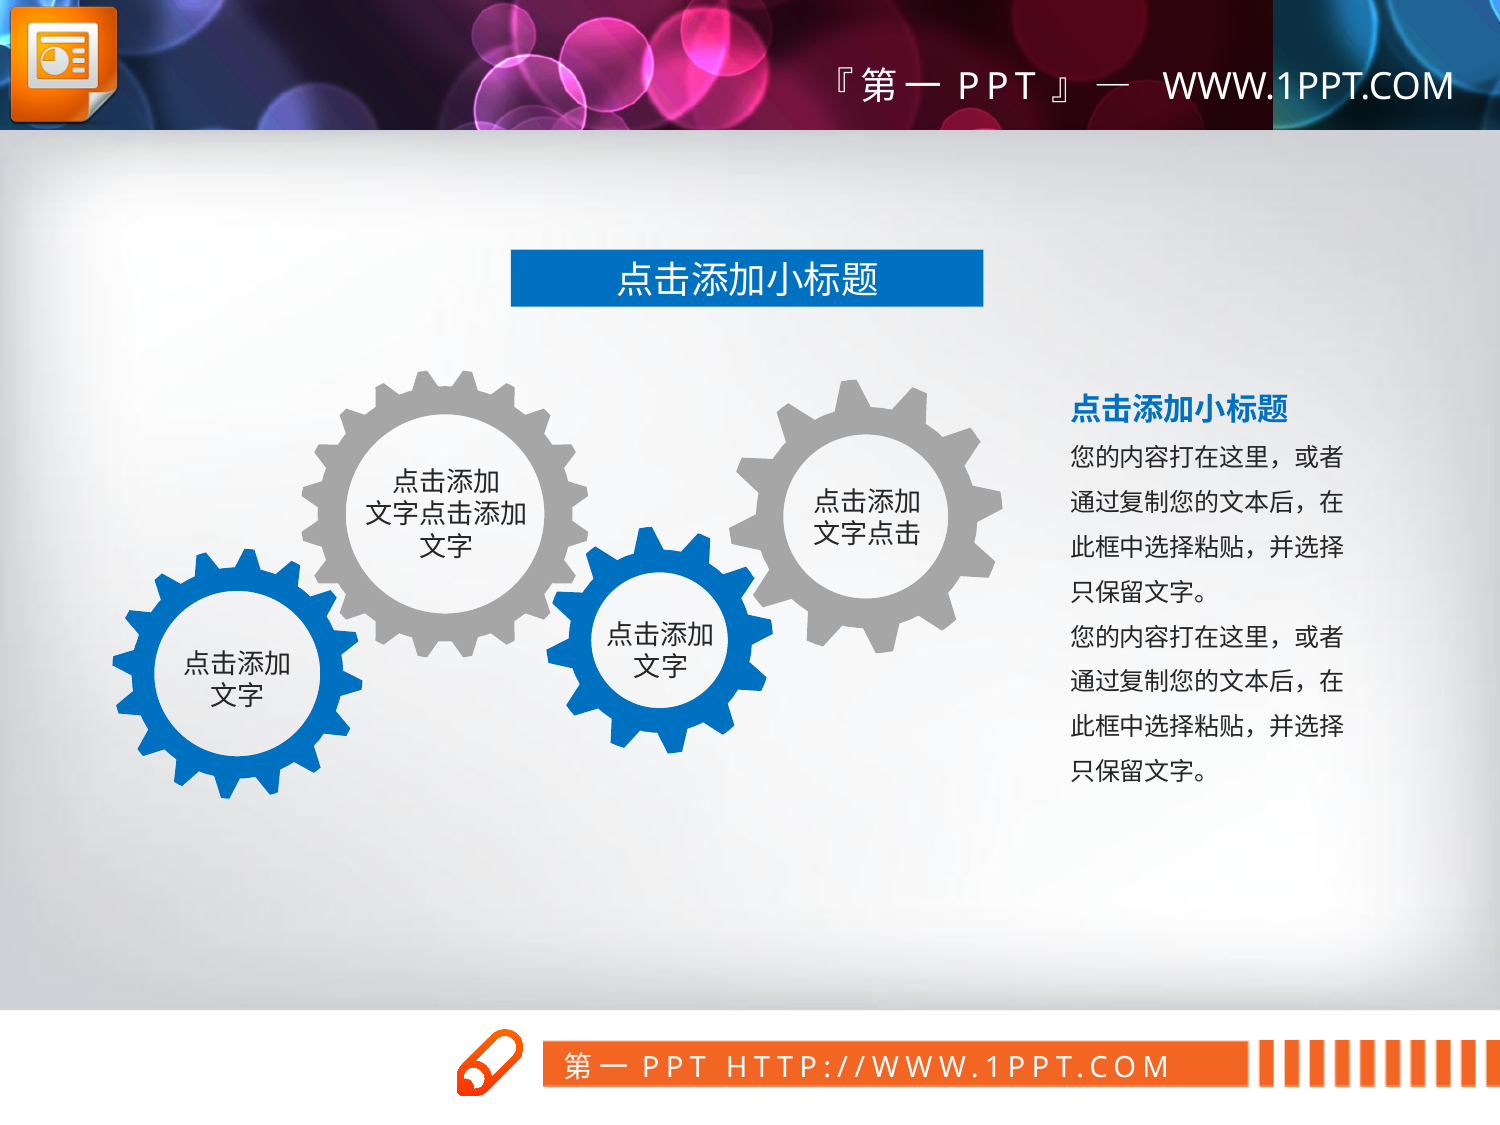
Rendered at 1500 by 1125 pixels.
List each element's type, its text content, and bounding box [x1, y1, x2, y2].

picture [0, 0, 1500, 1012]
text_box 点击添加小标题 您的内容打在这里，或者通过复制您的文本后，在此框中选择粘贴，并选择只保留文字。 您的内容打在这里，或者通过复制您的文本后，在此框中选择粘贴，并选择只保留文字。 [1058, 364, 1378, 792]
text_box 点击添加 文字 [592, 611, 727, 688]
text_box [112, 548, 363, 799]
text_box 点击添加 文字 [168, 640, 307, 717]
text_box 点击添加小标题 [510, 249, 984, 307]
picture [543, 1040, 1500, 1087]
text_box [546, 526, 773, 754]
text_box [728, 379, 1003, 654]
text_box [301, 370, 589, 658]
text_box 点击添加 文字点击 [784, 478, 948, 555]
text_box 点击添加 文字点击添加 文字 [348, 458, 544, 567]
